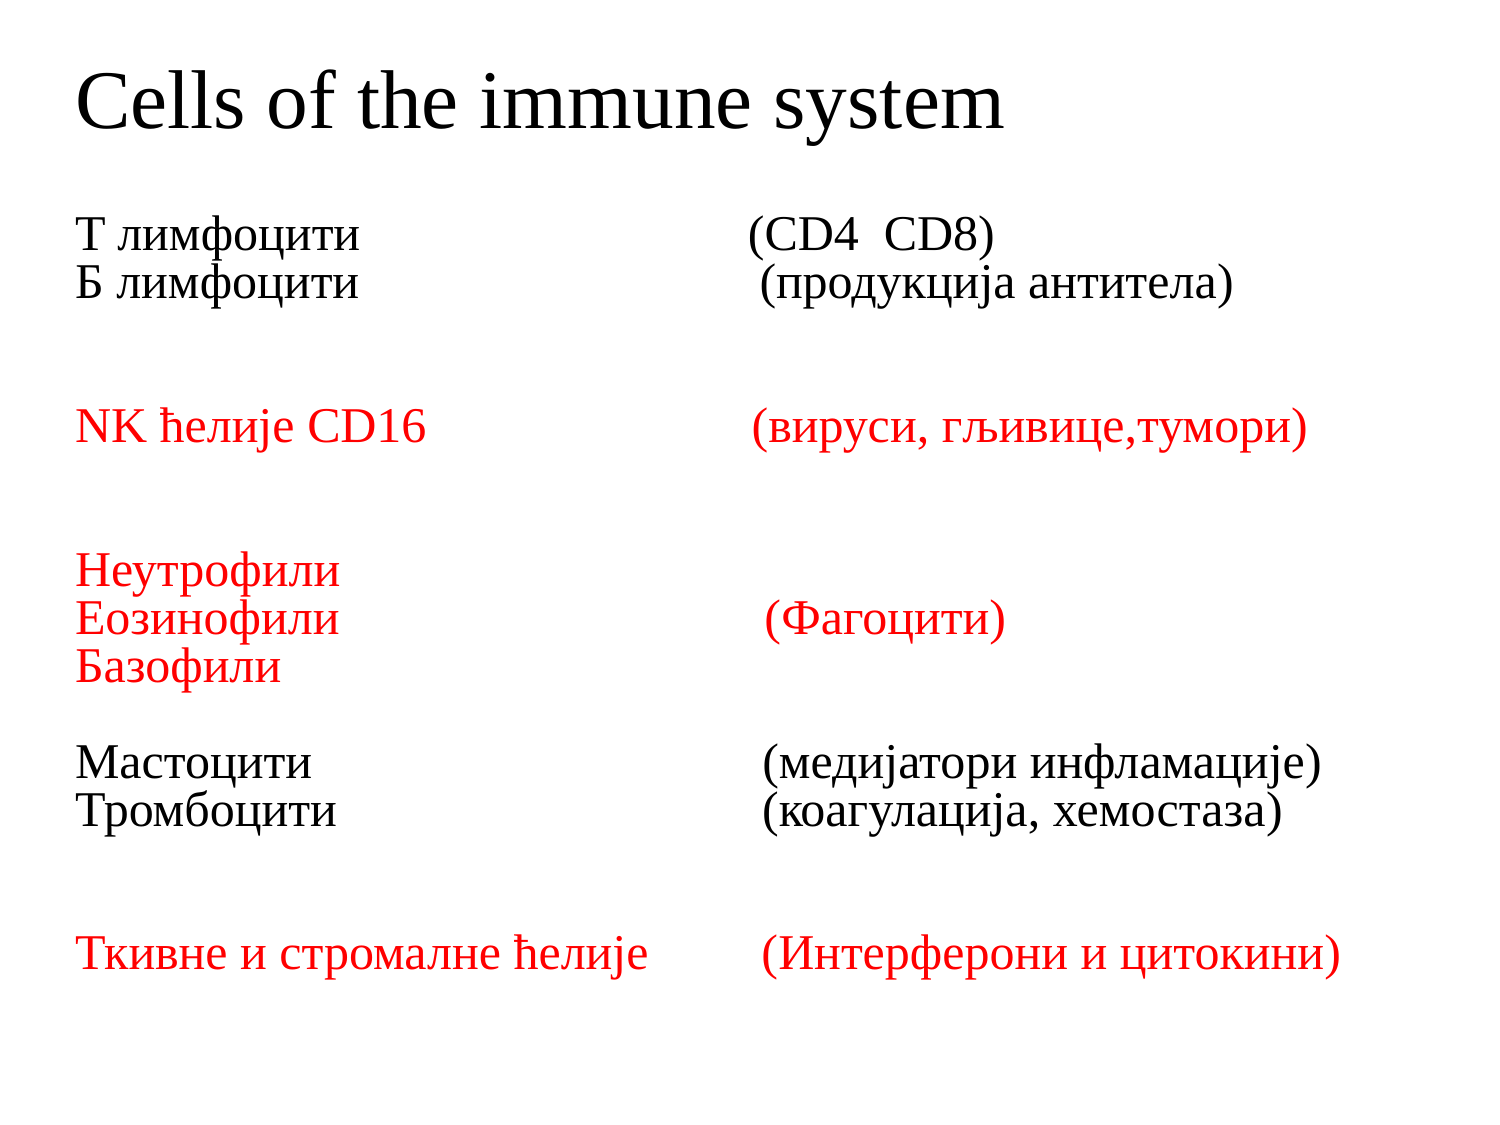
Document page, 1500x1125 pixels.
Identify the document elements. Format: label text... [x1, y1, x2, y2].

list T лимфоцити (CD4 CD8) Б лимфоцити (продукција антитела) NK ћелије CD16 (вируси, гљивице,тумори) Неутрофили Еозинофили (Фагоцити) Базофили Мастоцити (медијатори инфламације) Тромбоцити (коагулација, хемостаза) Ткивне и стромалне ћелије (Интерферони и цитокини) [75, 212, 1425, 988]
title Cells of the immune system [75, 45, 1425, 146]
